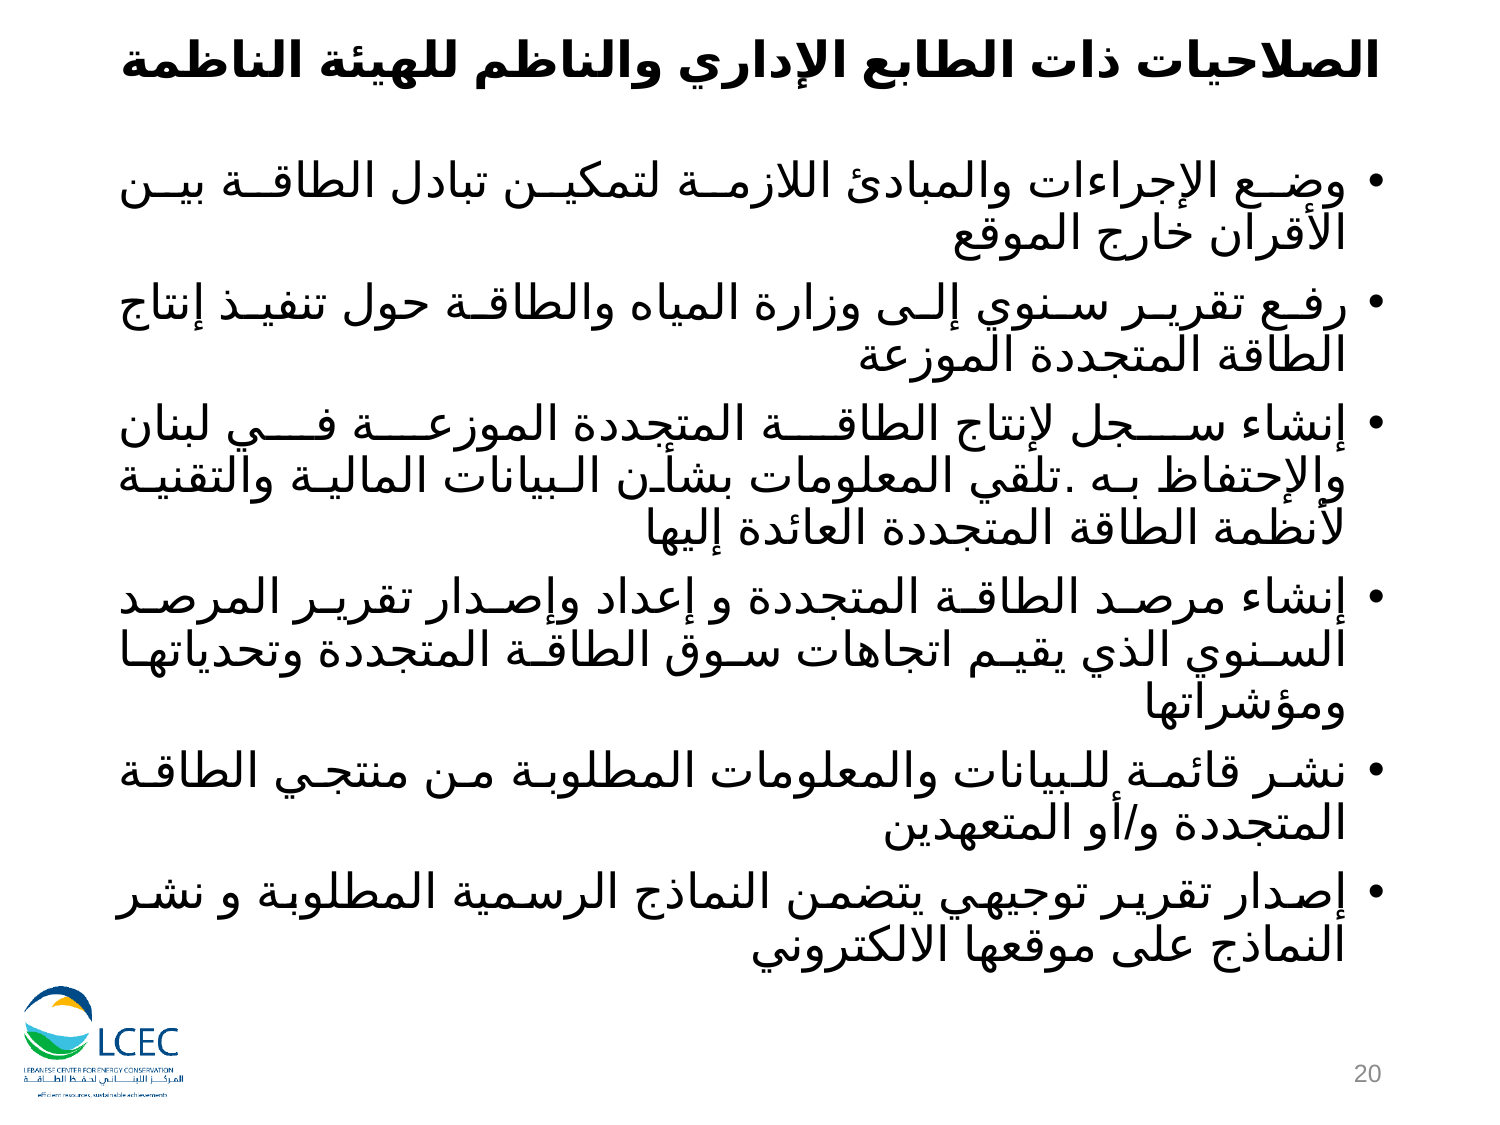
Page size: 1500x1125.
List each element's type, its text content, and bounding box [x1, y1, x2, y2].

list وضع الإجراءات والمبادئ اللازمة لتمكين تبادل الطاقة بين الأقران خارج الموقع رفع تقرير سنوي إلى وزارة المياه والطاقة حول تنفيذ إنتاج الطاقة المتجددة الموزعة إنشاء سجل لإنتاج الطاقة المتجددة الموزعة في لبنان والإحتفاظ به .تلقي المعلومات بشأن البيانات المالية والتقنية لأنظمة الطاقة المتجددة العائدة إليها إنشاء مرصد الطاقة المتجددة و إعداد وإصدار تقرير المرصد السنوي الذي يقيم اتجاهات سوق الطاقة المتجددة وتحدياتها ومؤشراتها نشر قائمة للبيانات والمعلومات المطلوبة من منتجي الطاقة المتجددة و/أو المتعهدين إصدار تقرير توجيهي يتضمن النماذج الرسمية المطلوبة و نشر النماذج على موقعها الالكتروني [103, 148, 1397, 983]
picture [22, 986, 184, 1099]
slide_number 20 [1059, 1042, 1397, 1103]
title الصلاحيات ذات الطابع الإداري والناظم للهيئة الناظمة [103, 0, 1397, 123]
